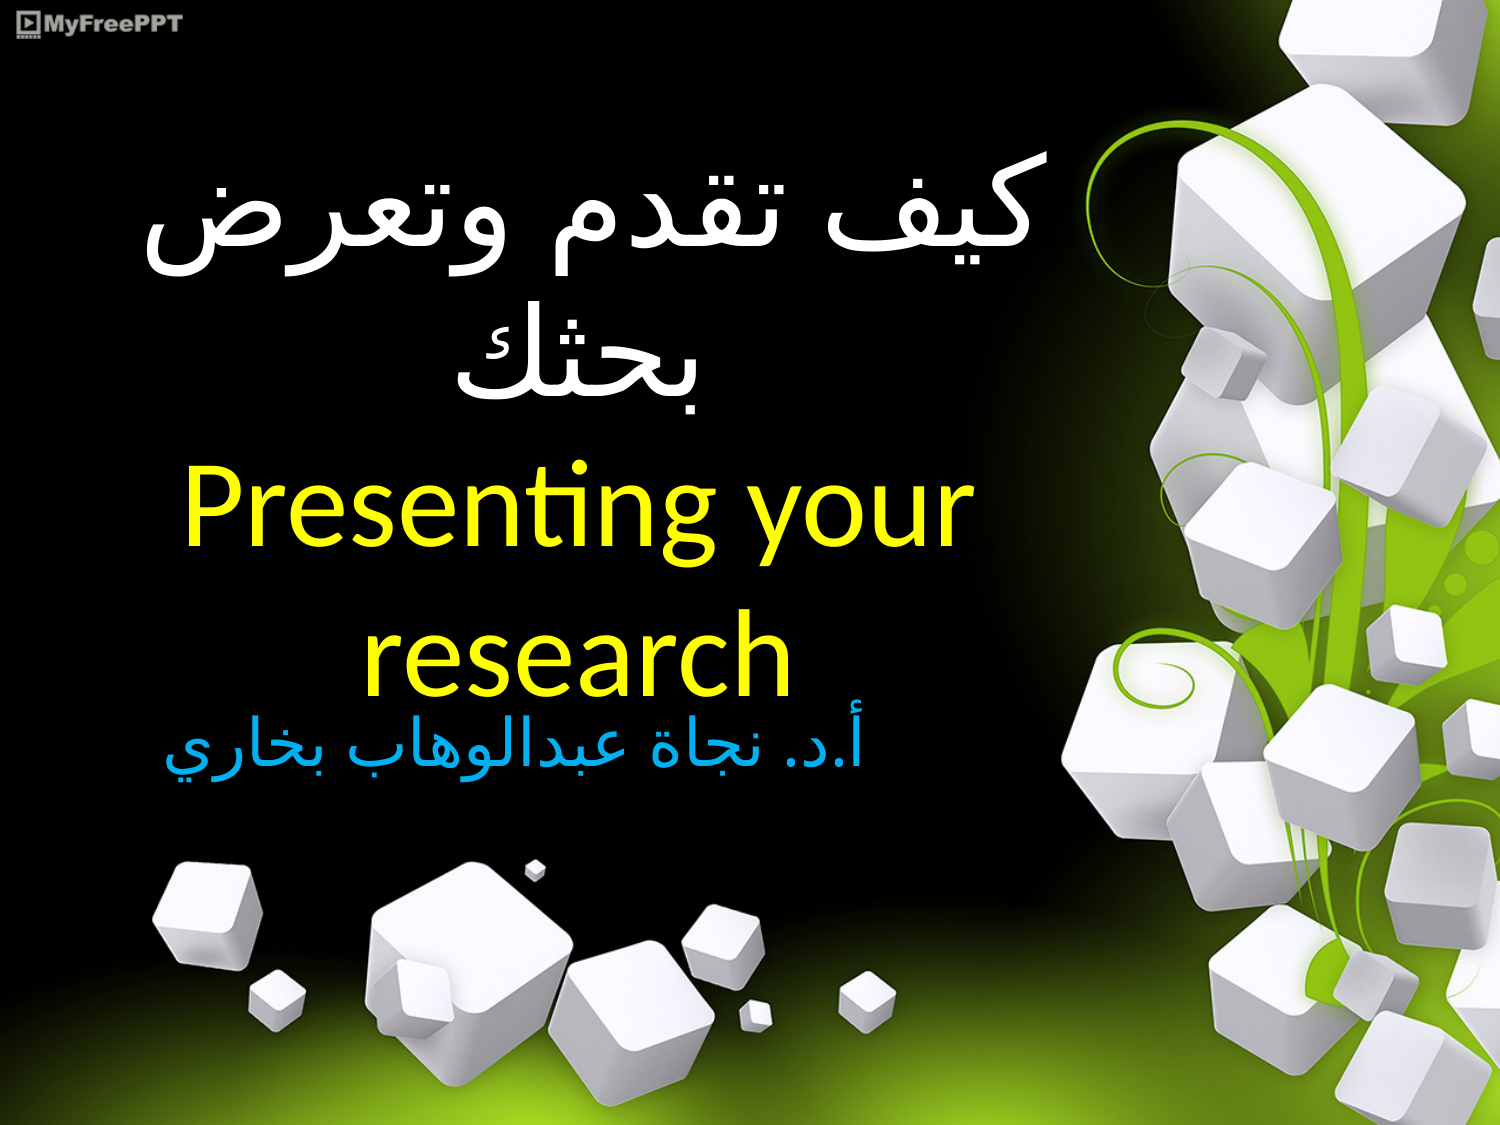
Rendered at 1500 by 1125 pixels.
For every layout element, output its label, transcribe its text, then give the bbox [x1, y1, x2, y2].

picture [0, 0, 1500, 1125]
text_box أ.د. نجاة عبدالوهاب بخاري [147, 692, 883, 788]
text_box كيف تقدم وتعرض بحثك Presenting your research [53, 113, 1105, 869]
